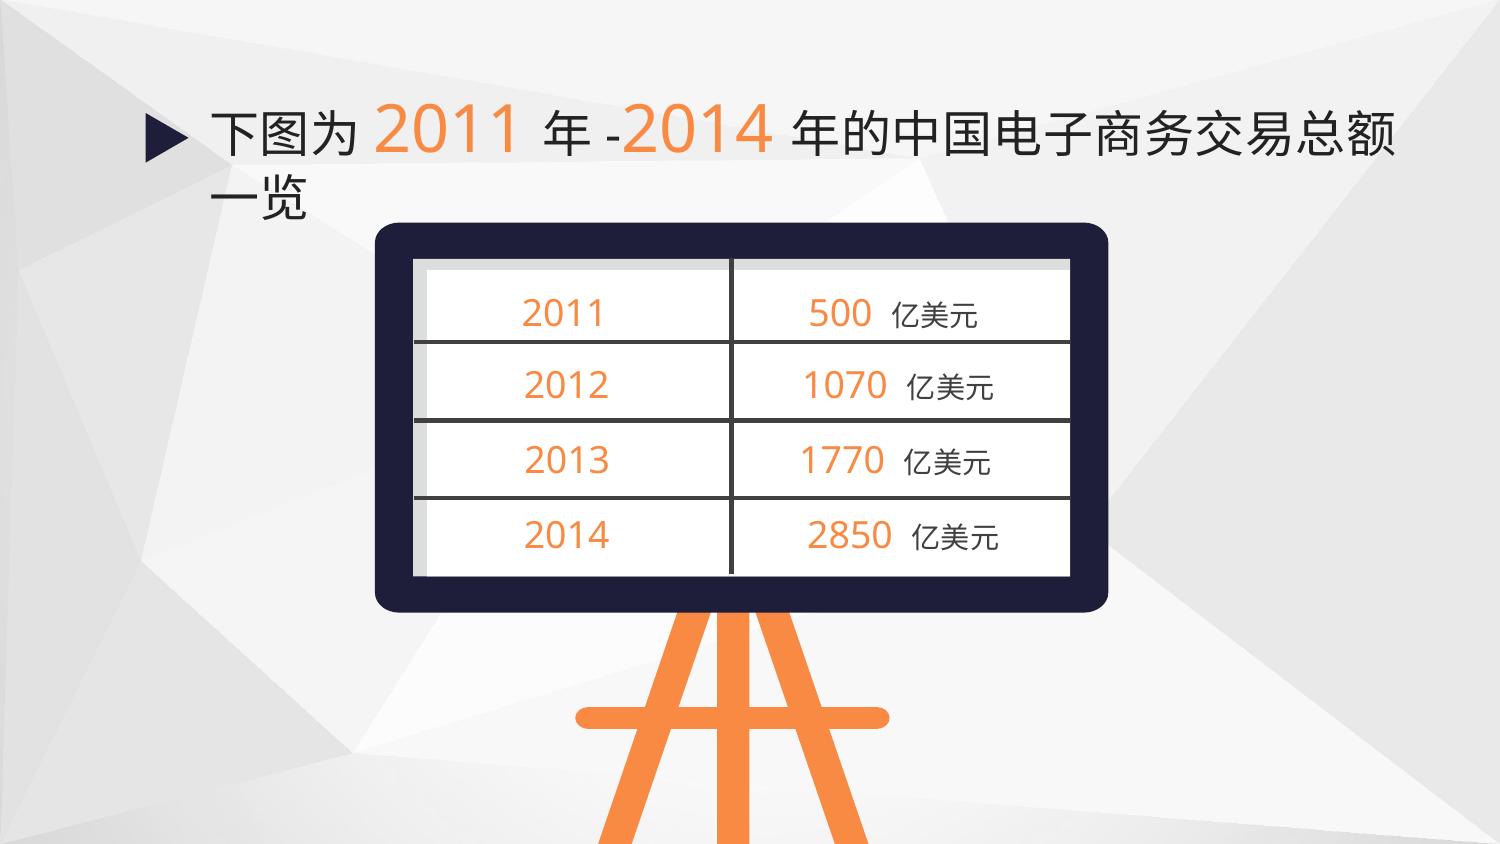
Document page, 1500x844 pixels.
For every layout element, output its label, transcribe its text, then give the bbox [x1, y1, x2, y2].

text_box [374, 222, 1109, 614]
text_box 下图为2011年-2014年的中国电子商务交易总额一览 [194, 78, 1412, 234]
picture [0, 0, 1500, 844]
text_box [145, 112, 189, 163]
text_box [574, 622, 891, 844]
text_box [413, 341, 726, 499]
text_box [736, 341, 1071, 499]
